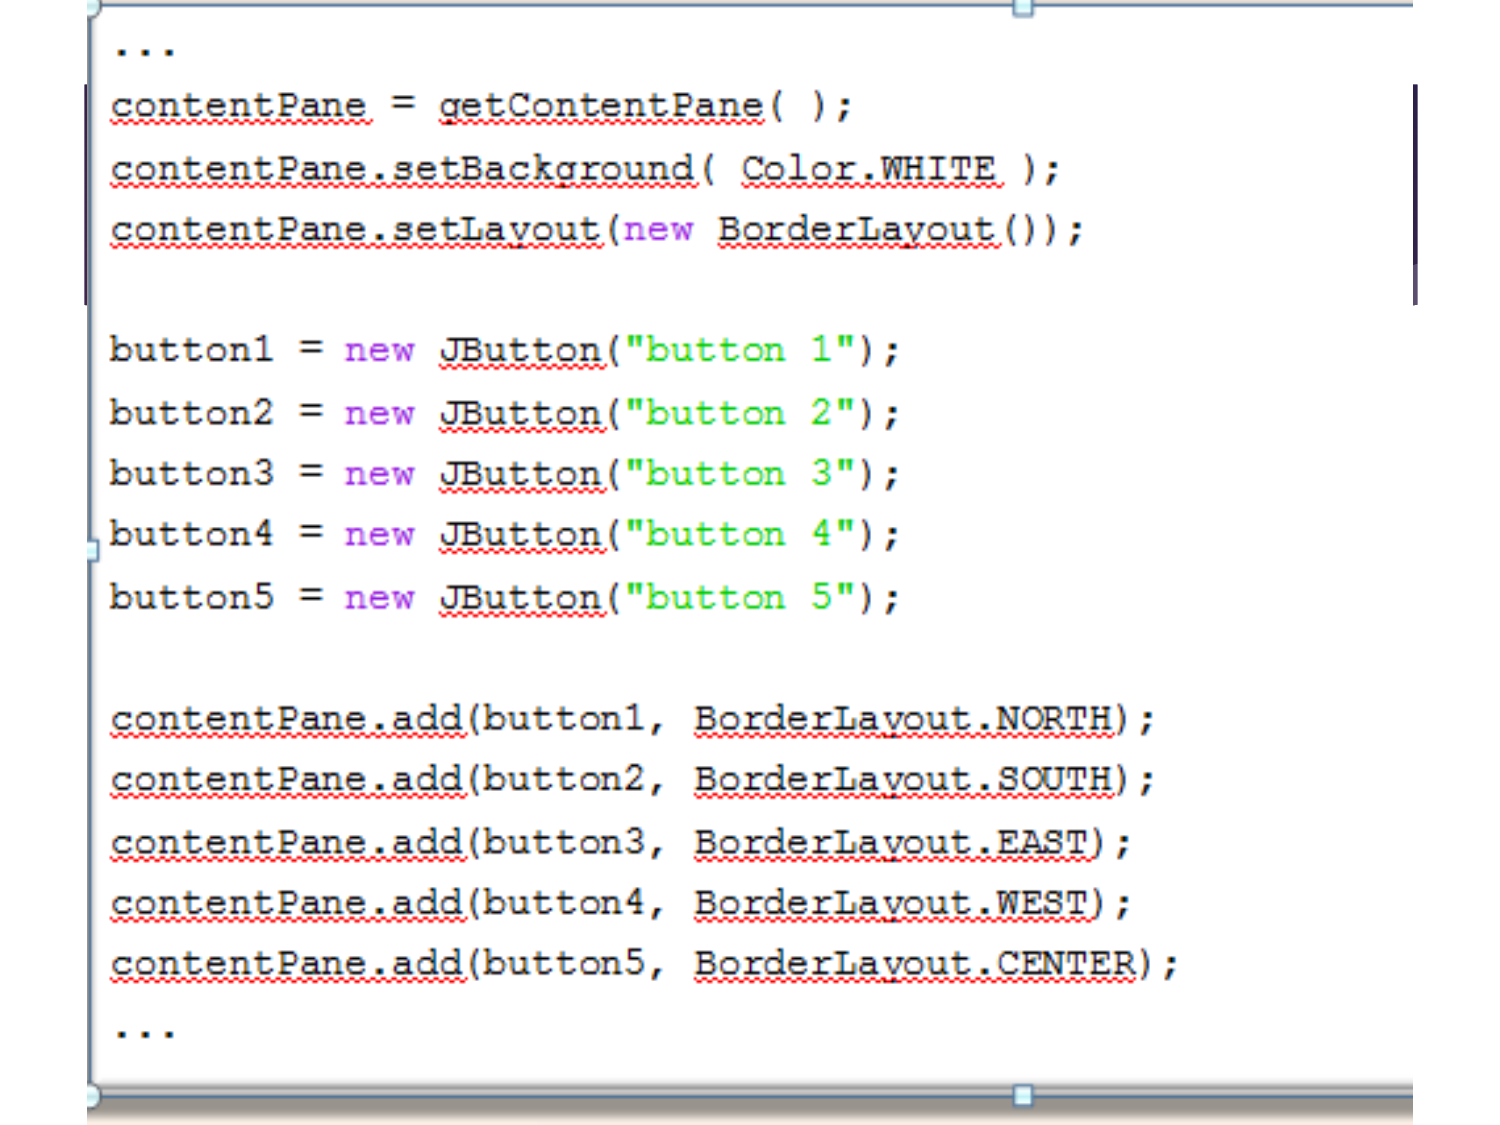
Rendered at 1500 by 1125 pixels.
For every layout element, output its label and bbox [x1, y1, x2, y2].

picture [87, 0, 1413, 1125]
